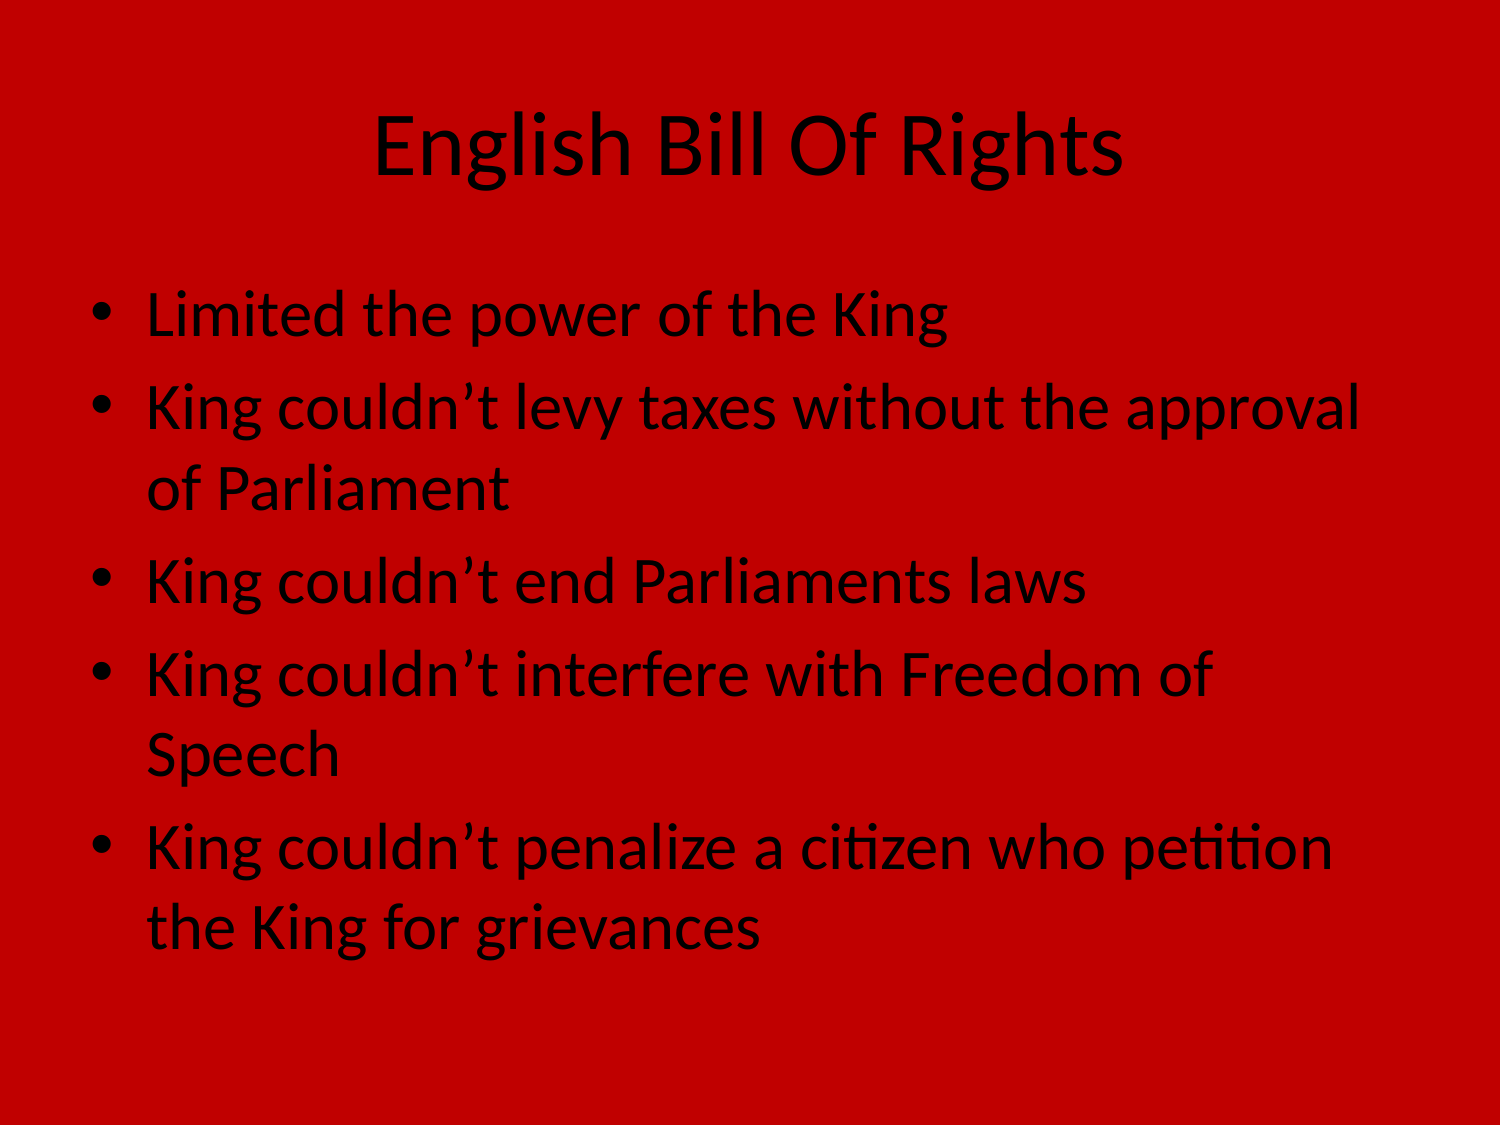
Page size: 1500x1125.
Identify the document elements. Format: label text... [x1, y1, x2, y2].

list Limited the power of the King King couldn’t levy taxes without the approval of Parliament King couldn’t end Parliaments laws King couldn’t interfere with Freedom of Speech King couldn’t penalize a citizen who petition the King for grievances [75, 262, 1425, 1005]
title English Bill Of Rights [75, 45, 1425, 233]
